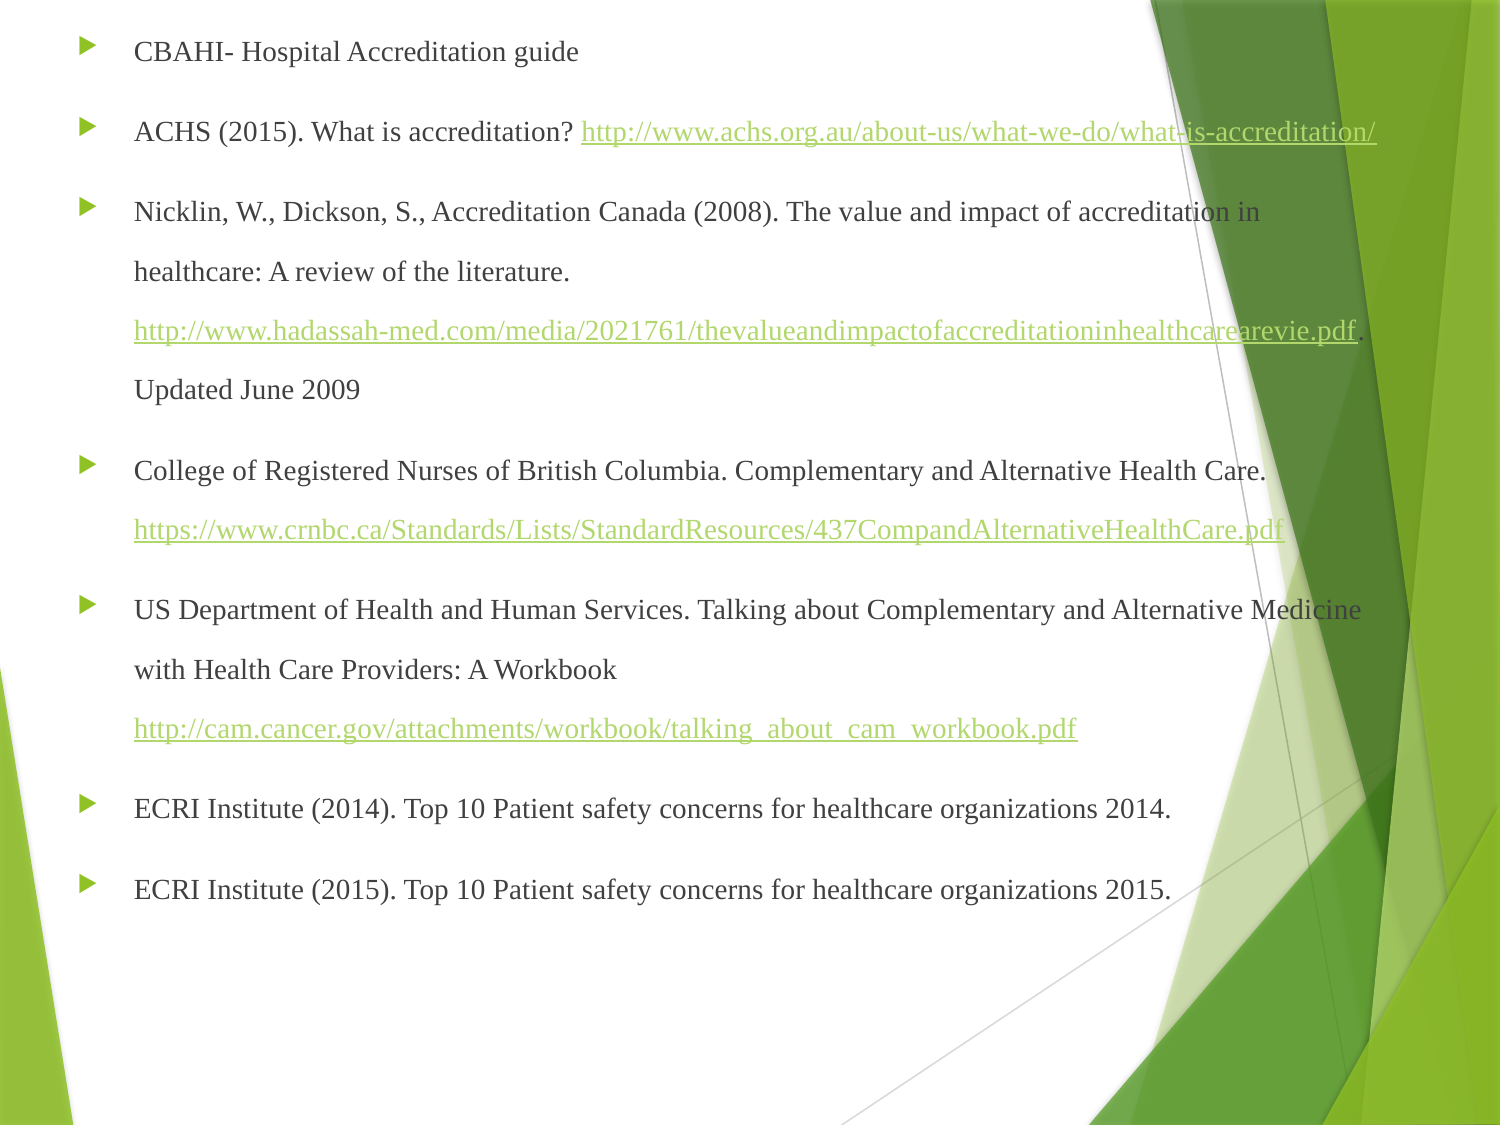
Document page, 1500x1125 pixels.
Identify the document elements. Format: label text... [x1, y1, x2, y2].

list CBAHI- Hospital Accreditation guide ACHS (2015). What is accreditation? http://www.achs.org.au/about-us/what-we-do/what-is-accreditation/ Nicklin, W., Dickson, S., Accreditation Canada (2008). The value and impact of accreditation in healthcare: A review of the literature. http://www.hadassah-med.com/media/2021761/thevalueandimpactofaccreditationinhealthcarearevie.pdf. Updated June 2009 College of Registered Nurses of British Columbia. Complementary and Alternative Health Care. https://www.crnbc.ca/Standards/Lists/StandardResources/437CompandAlternativeHealthCare.pdf US Department of Health and Human Services. Talking about Complementary and Alternative Medicine with Health Care Providers: A Workbook http://cam.cancer.gov/attachments/workbook/talking_about_cam_workbook.pdf ECRI Institute (2014). Top 10 Patient safety concerns for healthcare organizations 2014. ECRI Institute (2015). Top 10 Patient safety concerns for healthcare organizations 2015. [62, 0, 1413, 988]
